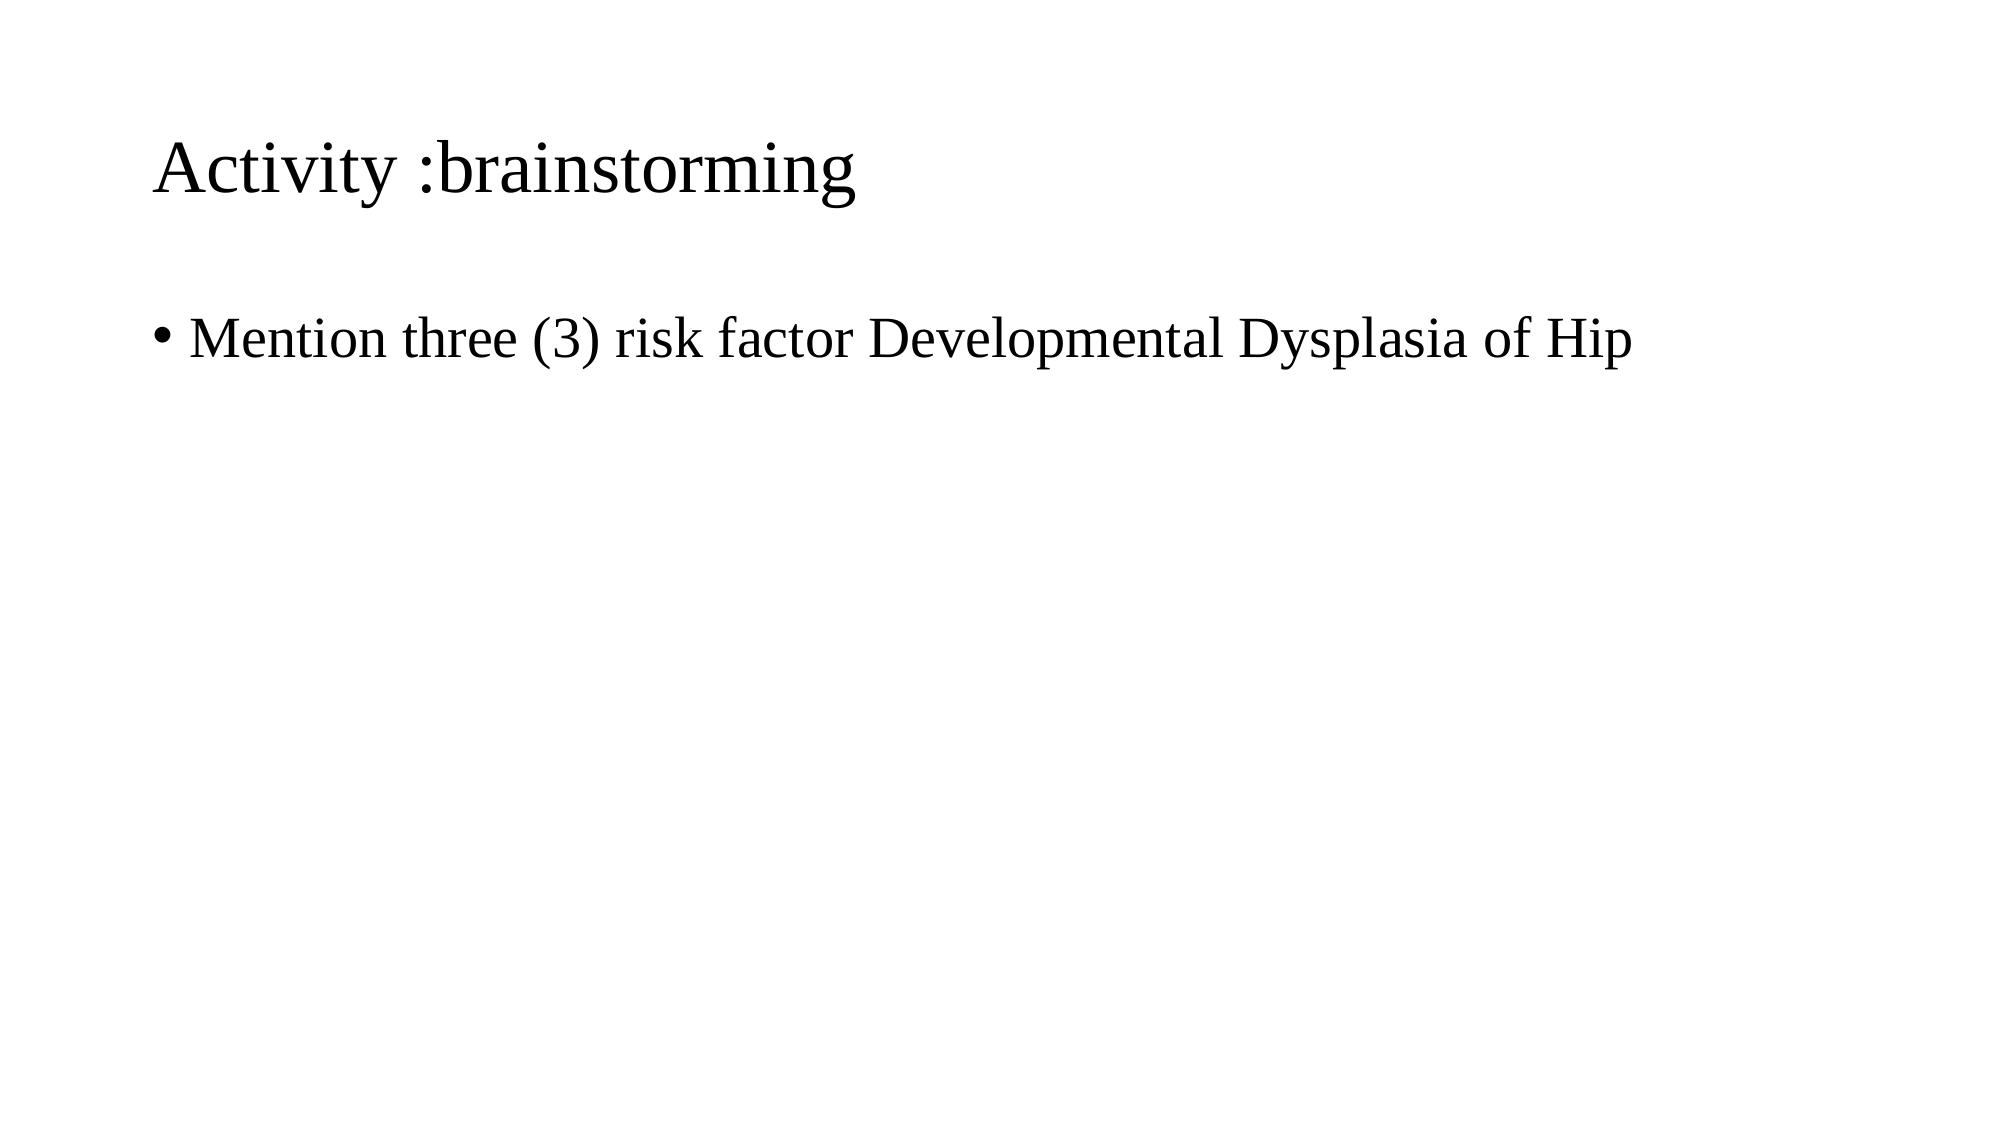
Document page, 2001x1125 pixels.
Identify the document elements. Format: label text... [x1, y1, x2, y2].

list Mention three (3) risk factor Developmental Dysplasia of Hip [137, 299, 1863, 1014]
title Activity :brainstorming [137, 59, 1863, 278]
